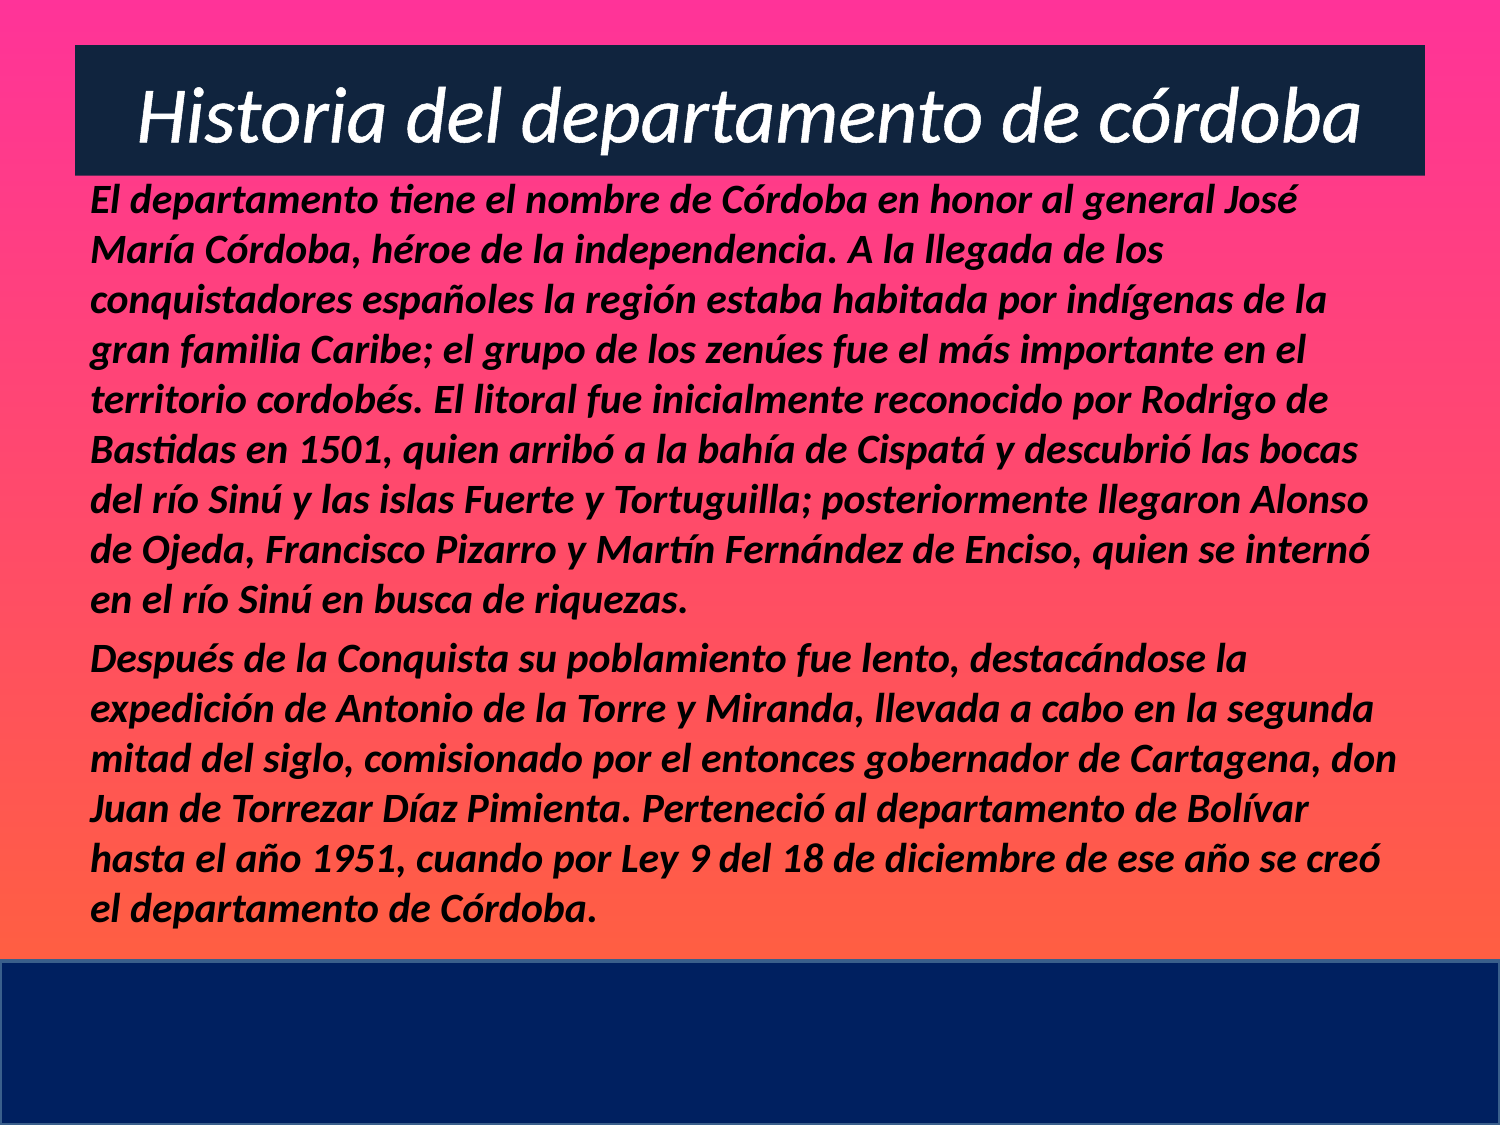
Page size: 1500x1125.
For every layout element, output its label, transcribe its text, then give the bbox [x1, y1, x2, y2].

text_box [0, 959, 1500, 1125]
title Historia del departamento de córdoba [75, 45, 1425, 164]
list El departamento tiene el nombre de Córdoba en honor al general José María Córdoba, héroe de la independencia. A la llegada de los conquistadores españoles la región estaba habitada por indígenas de la gran familia Caribe; el grupo de los zenúes fue el más importante en el territorio cordobés. El litoral fue inicialmente reconocido por Rodrigo de Bastidas en 1501, quien arribó a la bahía de Cispatá y descubrió las bocas del río Sinú y las islas Fuerte y Tortuguilla; posteriormente llegaron Alonso de Ojeda, Francisco Pizarro y Martín Fernández de Enciso, quien se internó en el río Sinú en busca de riquezas. Después de la Conquista su poblamiento fue lento, destacándose la expedición de Antonio de la Torre y Miranda, llevada a cabo en la segunda mitad del siglo, comisionado por el entonces gobernador de Cartagena, don Juan de Torrezar Díaz Pimienta. Perteneció al departamento de Bolívar hasta el año 1951, cuando por Ley 9 del 18 de diciembre de ese año se creó el departamento de Córdoba. [75, 164, 1425, 959]
